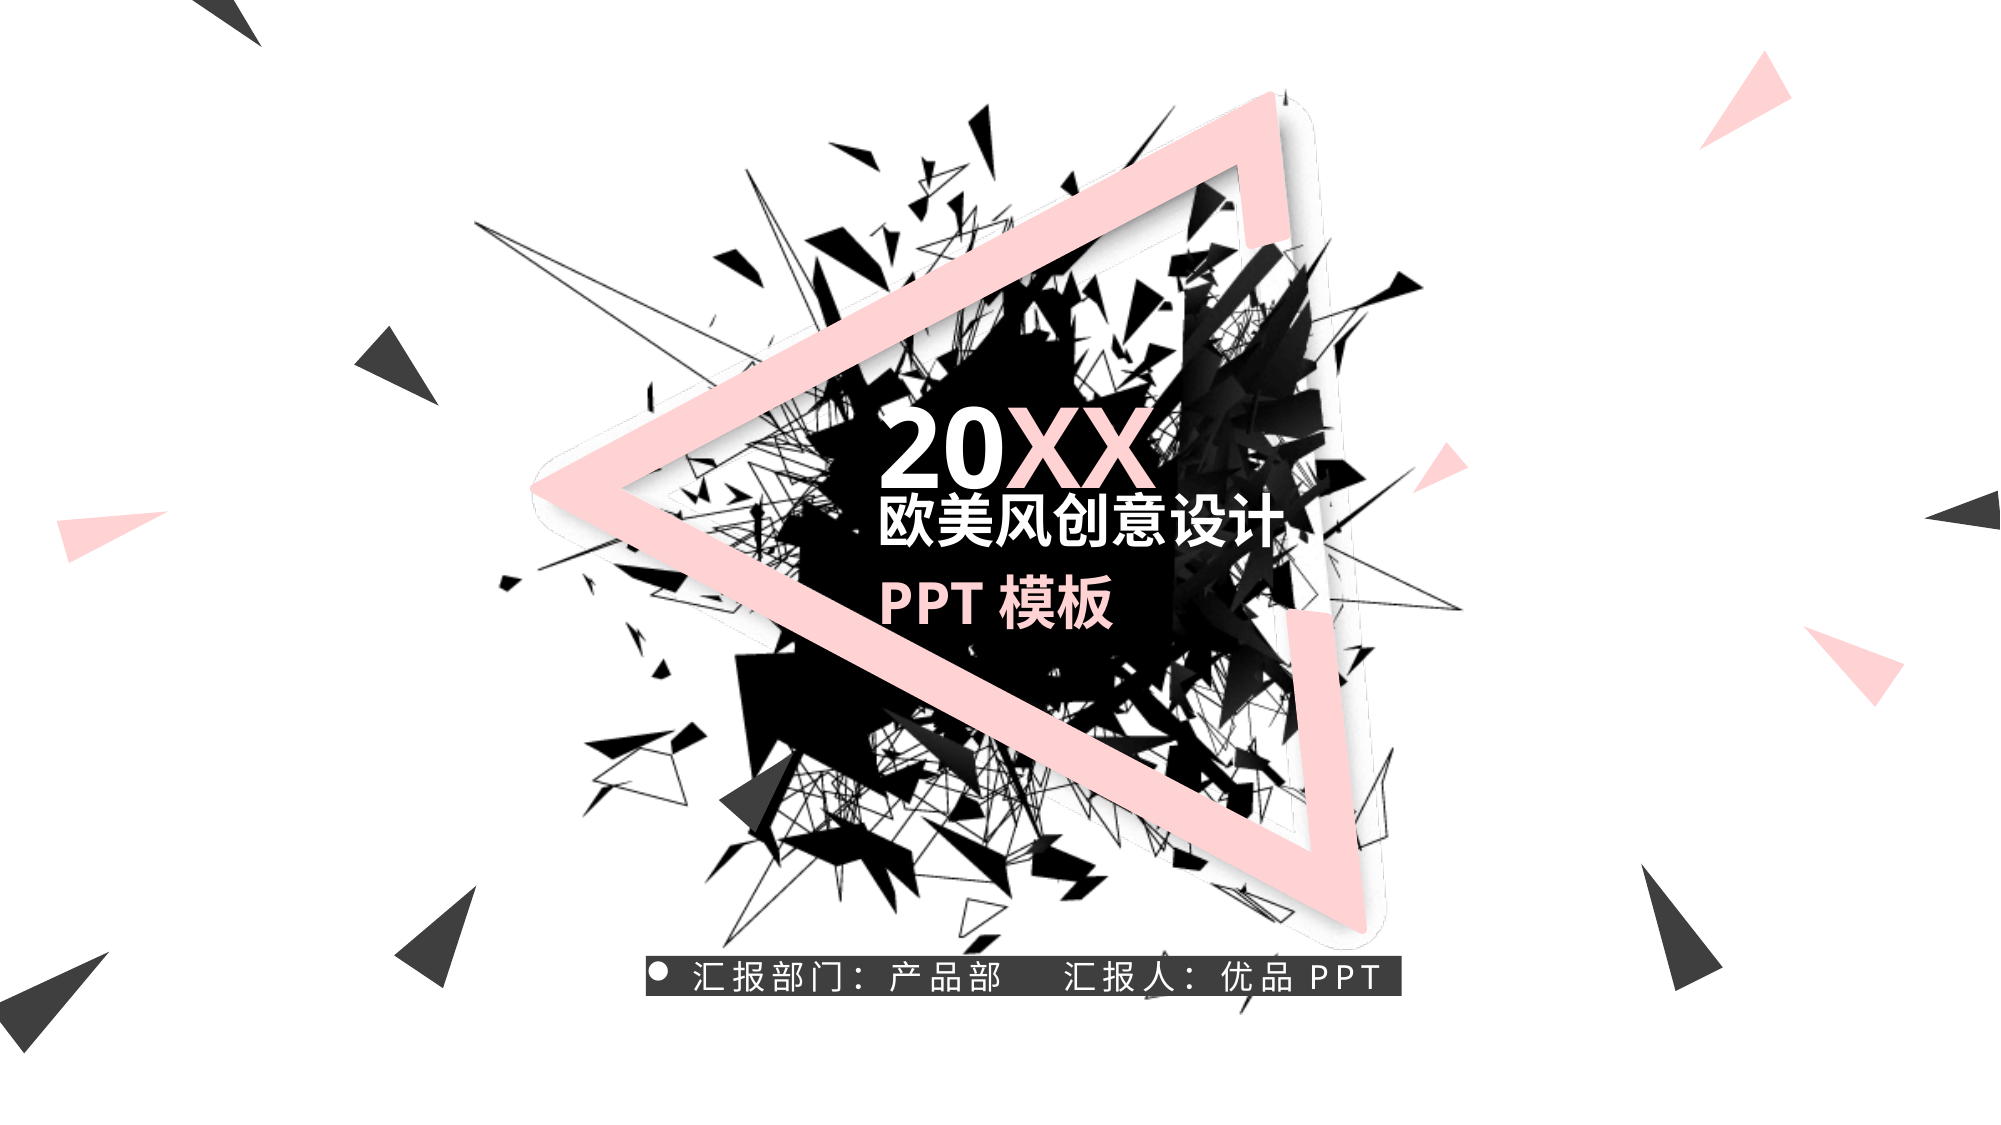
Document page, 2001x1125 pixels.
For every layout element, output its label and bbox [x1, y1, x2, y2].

text_box [188, 0, 264, 49]
text_box [0, 949, 111, 1056]
text_box [54, 509, 171, 566]
text_box [392, 889, 469, 991]
text_box [1801, 624, 1907, 710]
text_box [1697, 48, 1794, 152]
picture [474, 0, 1526, 1016]
text_box [1922, 488, 2000, 532]
text_box [352, 323, 441, 408]
text_box [1639, 861, 1725, 993]
